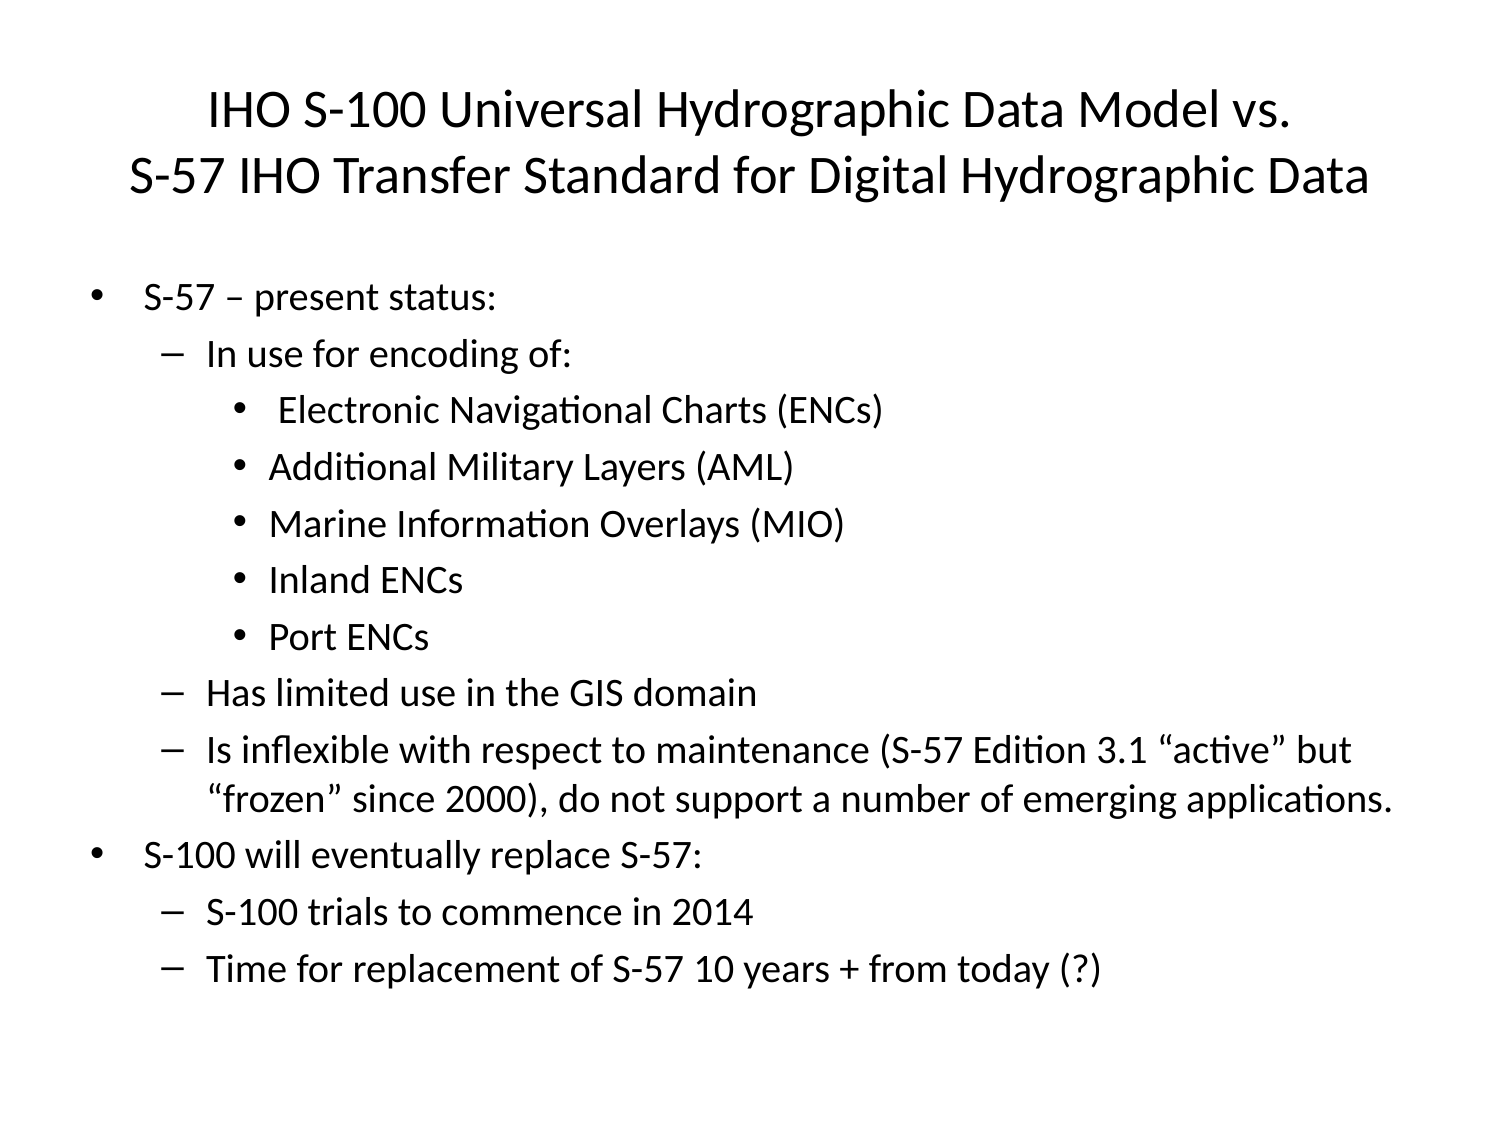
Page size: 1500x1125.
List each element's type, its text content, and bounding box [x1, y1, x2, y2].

list S-57 – present status: In use for encoding of: Electronic Navigational Charts (ENCs) Additional Military Layers (AML) Marine Information Overlays (MIO) Inland ENCs Port ENCs Has limited use in the GIS domain Is inflexible with respect to maintenance (S-57 Edition 3.1 “active” but “frozen” since 2000), do not support a number of emerging applications. S-100 will eventually replace S-57: S-100 trials to commence in 2014 Time for replacement of S-57 10 years + from today (?) [75, 262, 1425, 1005]
title IHO S-100 Universal Hydrographic Data Model vs. S-57 IHO Transfer Standard for Digital Hydrographic Data [75, 45, 1425, 233]
